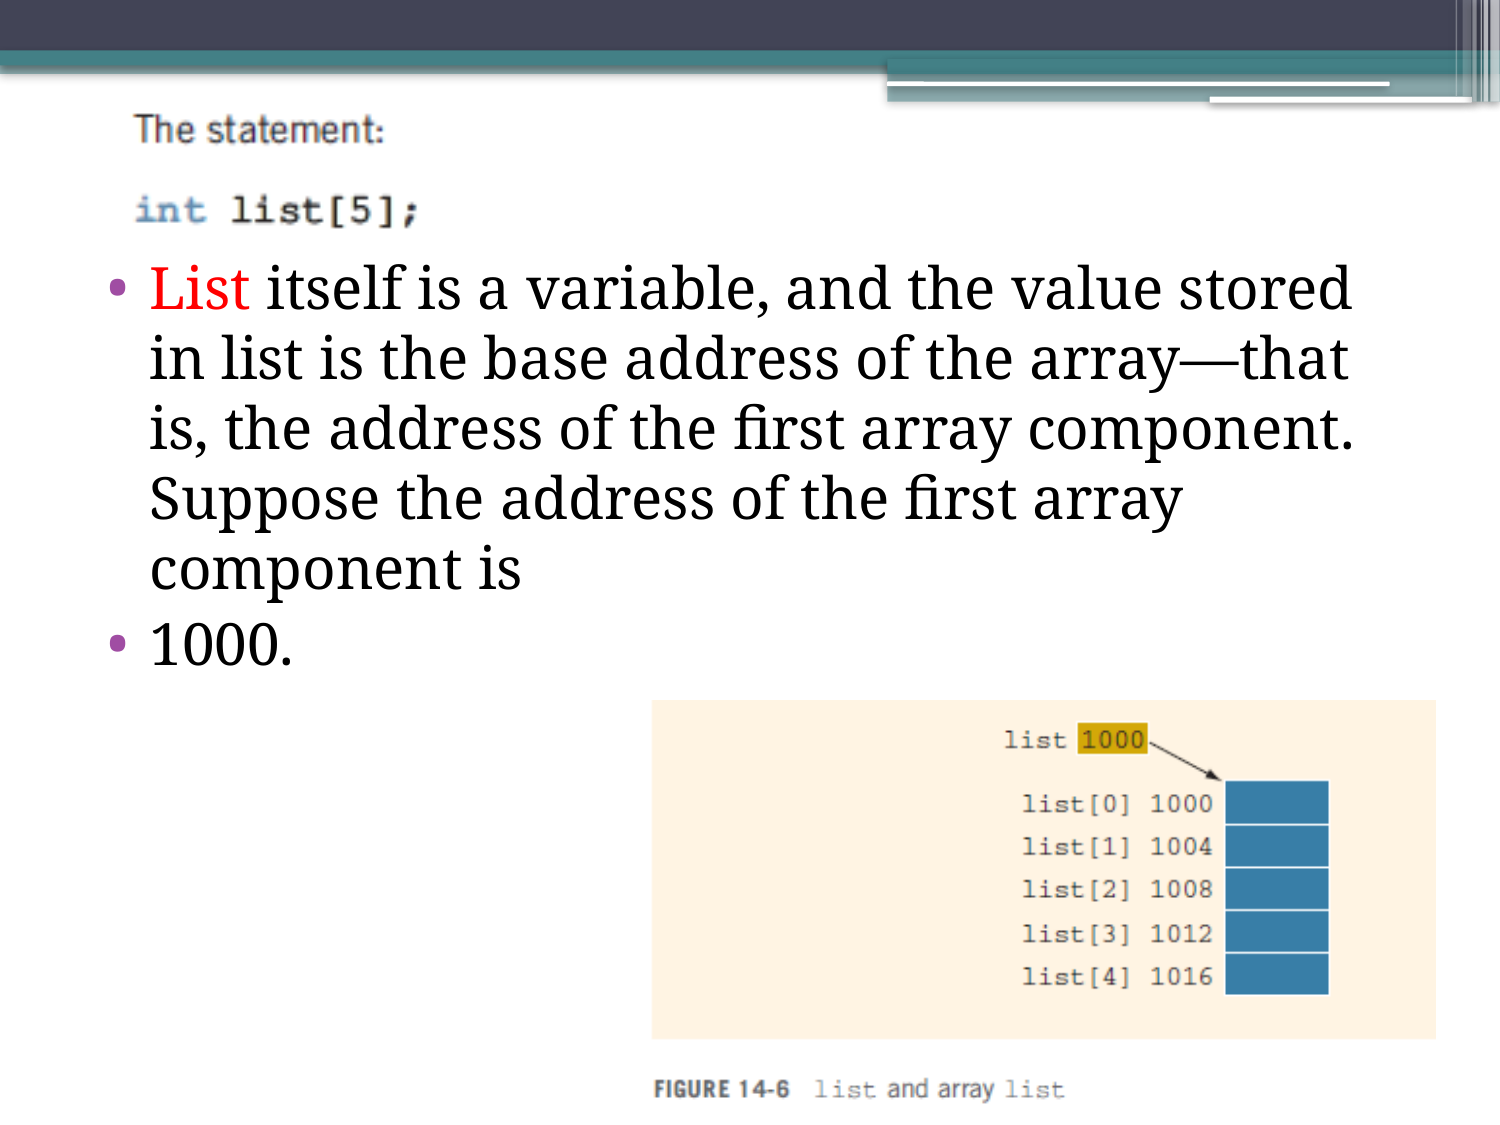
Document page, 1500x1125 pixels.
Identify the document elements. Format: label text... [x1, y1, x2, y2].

list List itself is a variable, and the value stored in list is the base address of the array—that is, the address of the first array component. Suppose the address of the first array component is 1000. [75, 243, 1425, 1079]
picture [631, 699, 1436, 1125]
picture [123, 101, 468, 257]
